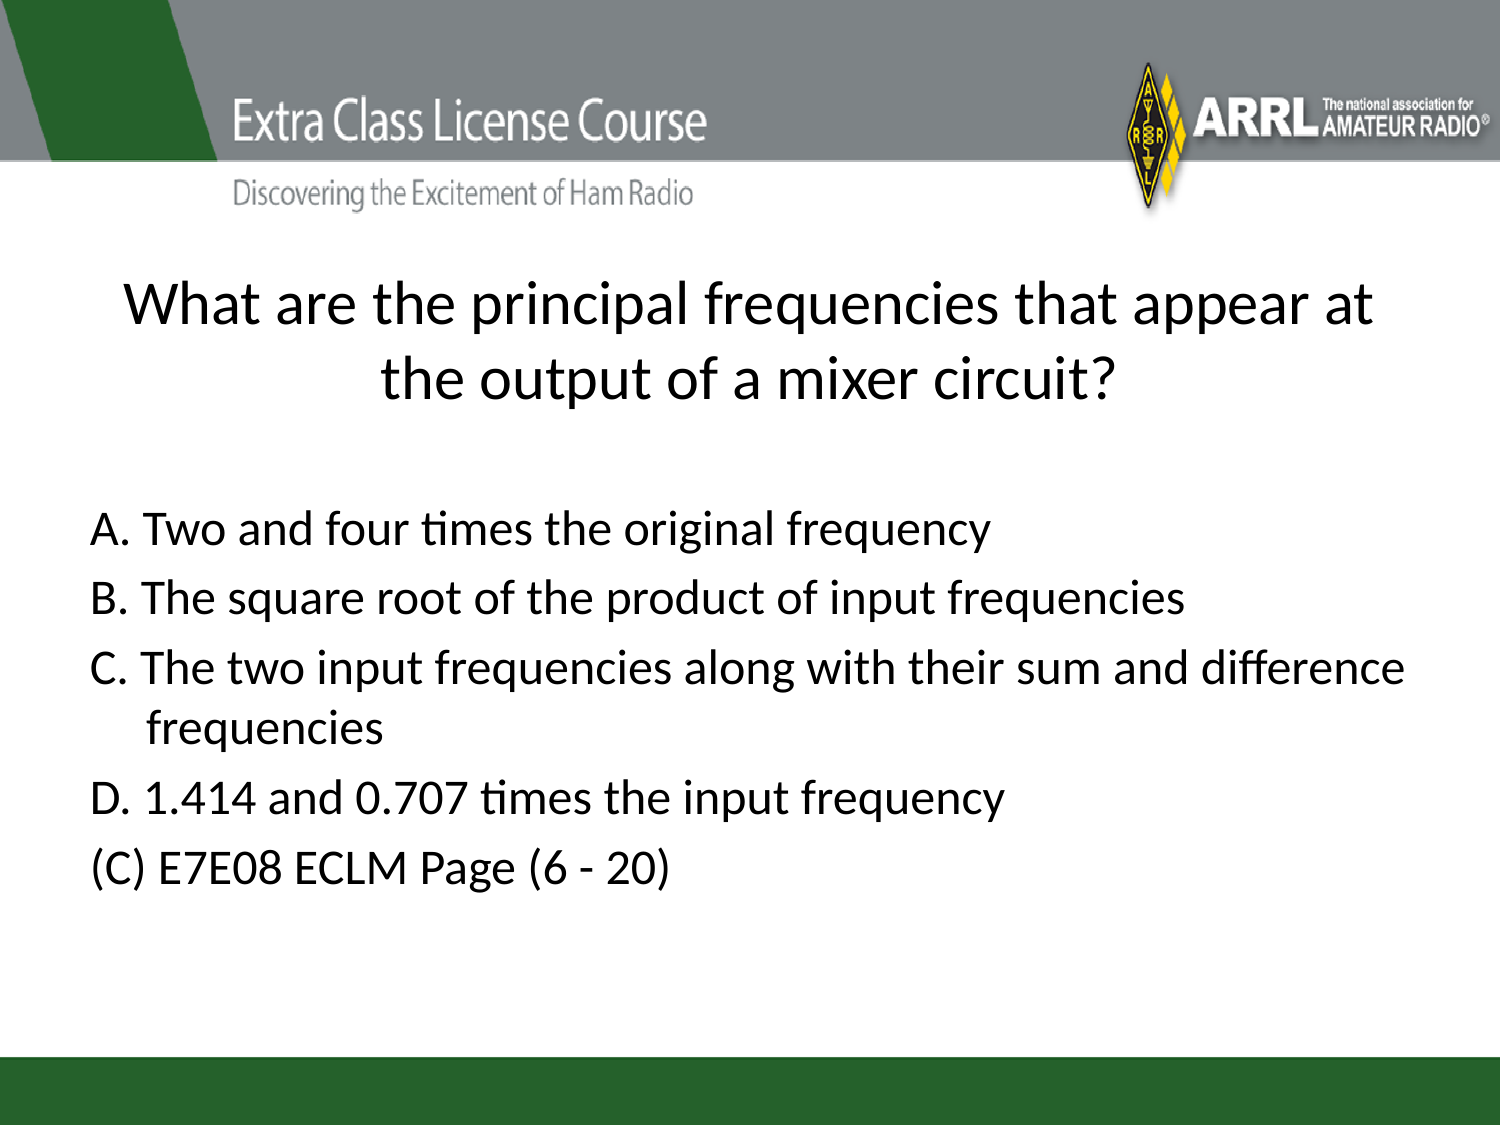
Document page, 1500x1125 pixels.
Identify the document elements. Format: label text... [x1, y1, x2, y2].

title What are the principal frequencies that appear at the output of a mixer circuit? [75, 254, 1425, 435]
picture [0, 0, 1500, 1125]
list A. Two and four times the original frequency B. The square root of the product of input frequencies C. The two input frequencies along with their sum and difference frequencies D. 1.414 and 0.707 times the input frequency (C) E7E08 ECLM Page (6 - 20) [75, 487, 1425, 1005]
